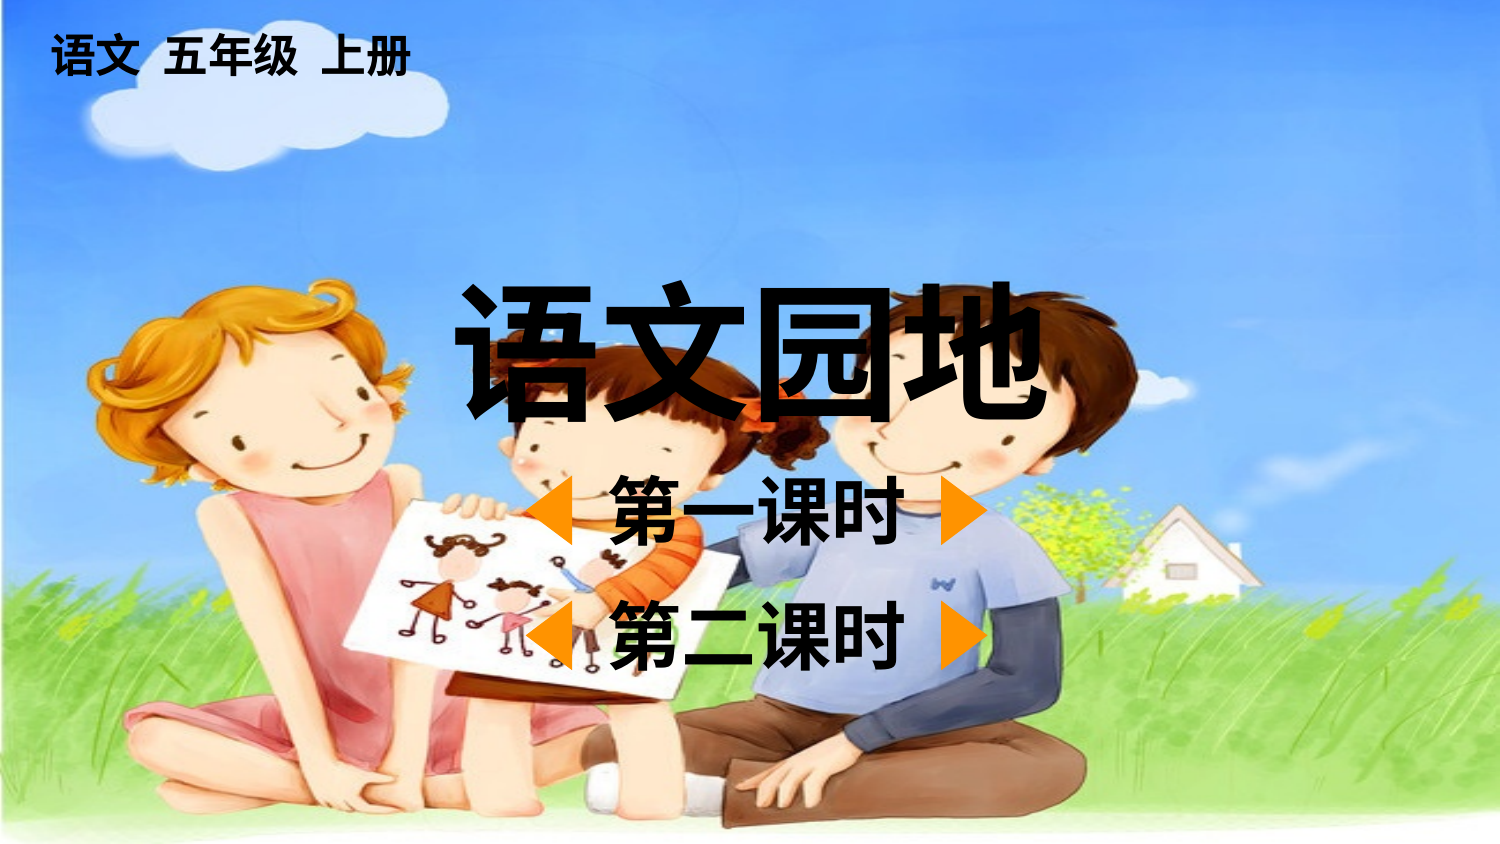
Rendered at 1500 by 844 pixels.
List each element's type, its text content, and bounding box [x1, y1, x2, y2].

text_box [525, 600, 573, 671]
text_box 语文园地 [371, 251, 1128, 447]
text_box 第二课时 [547, 582, 966, 687]
text_box [525, 475, 573, 546]
text_box 语文 五年级 上册 [35, 19, 428, 90]
text_box [941, 475, 988, 546]
text_box [941, 600, 988, 671]
text_box 第一课时 [547, 457, 966, 562]
picture [0, 0, 1500, 844]
